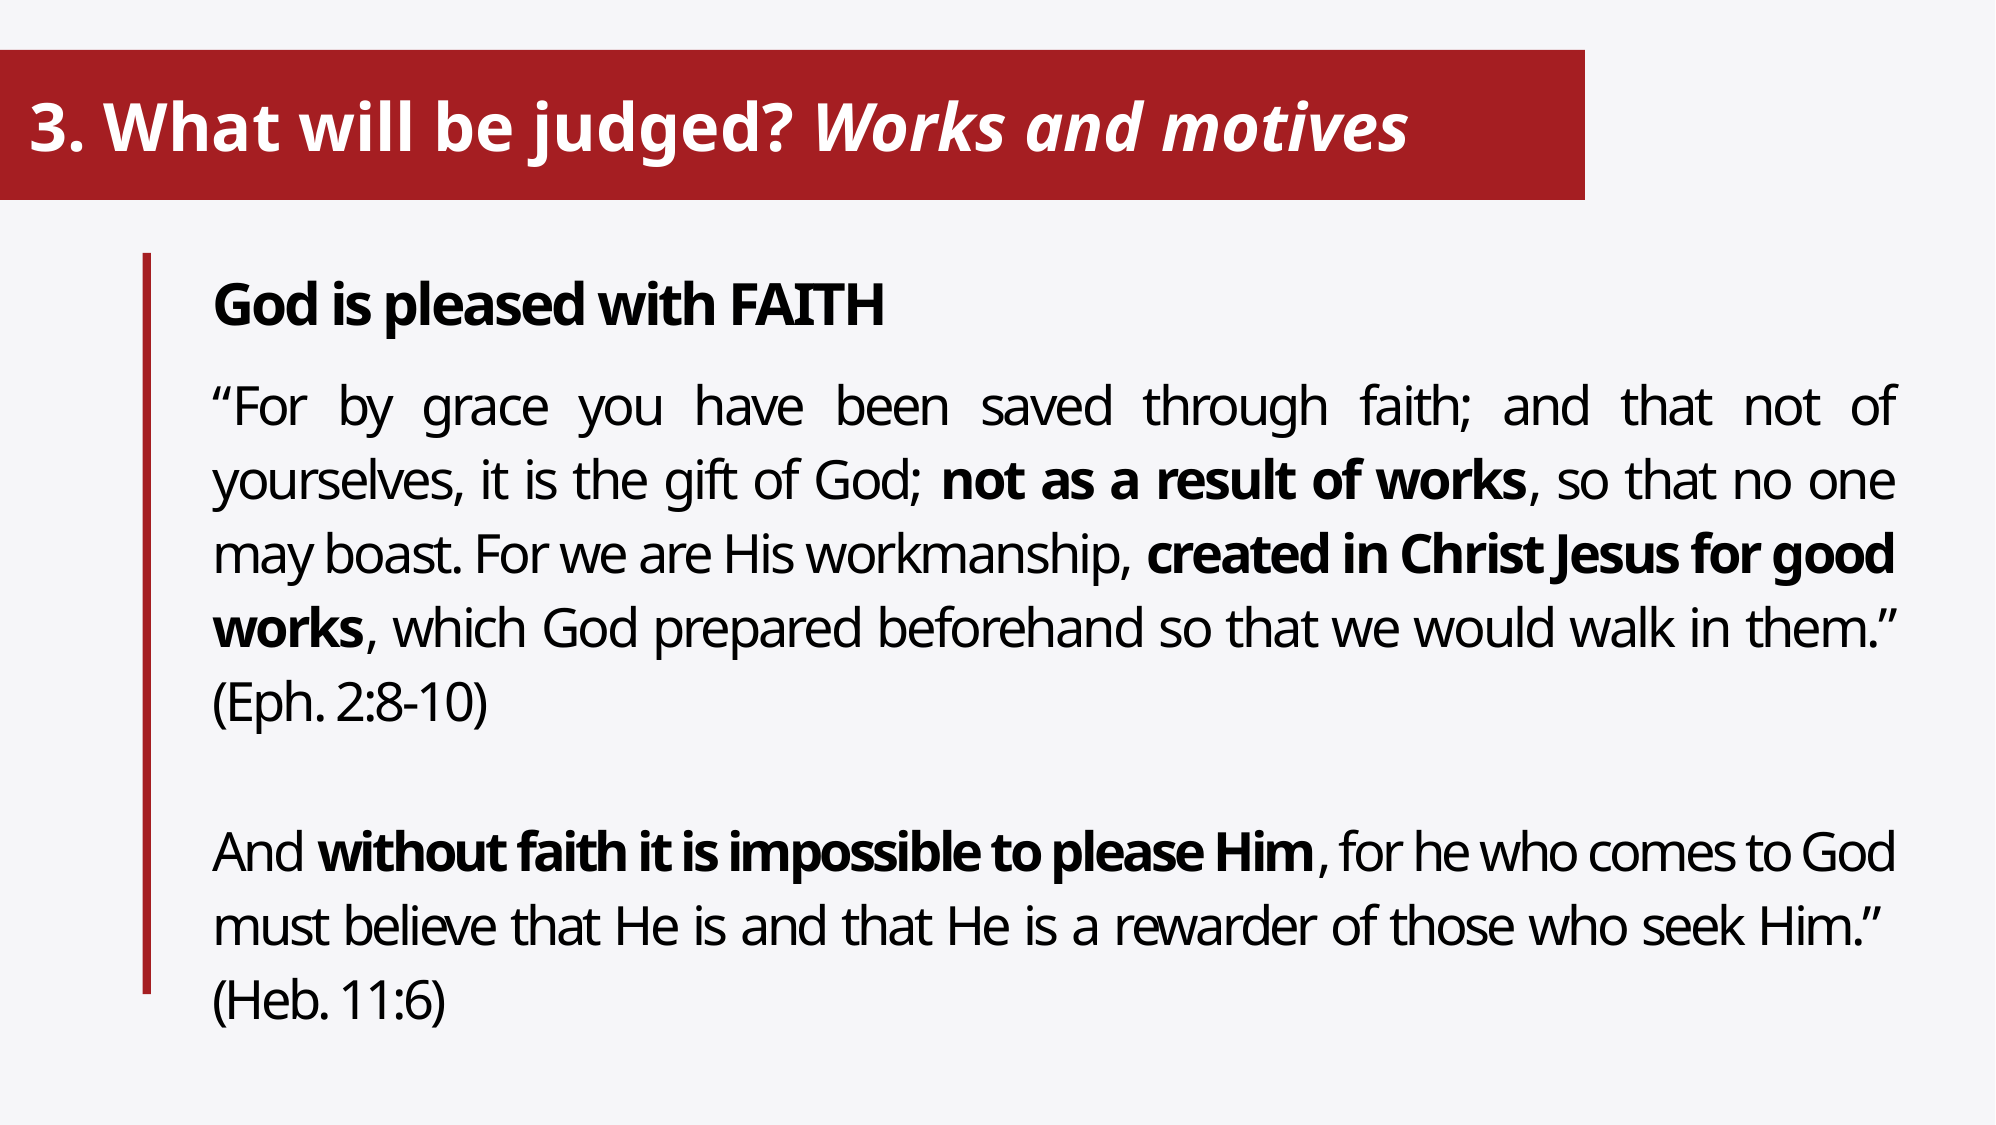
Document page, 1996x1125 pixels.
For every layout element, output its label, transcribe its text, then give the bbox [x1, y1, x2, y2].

title 3. What will be judged? Works and motives [14, 62, 1810, 188]
subtitle God is pleased with FAITH “For by grace you have been saved through faith; and that not of yourselves, it is the gift of God; not as a result of works, so that no one may boast. For we are His workmanship, created in Christ Jesus for good works, which God prepared beforehand so that we would walk in them.” (Eph. 2:8-10) And without faith it is impossible to please Him, for he who comes to God must believe that He is and that He is a rewarder of those who seek Him.” (Heb. 11:6) [197, 249, 1910, 1000]
